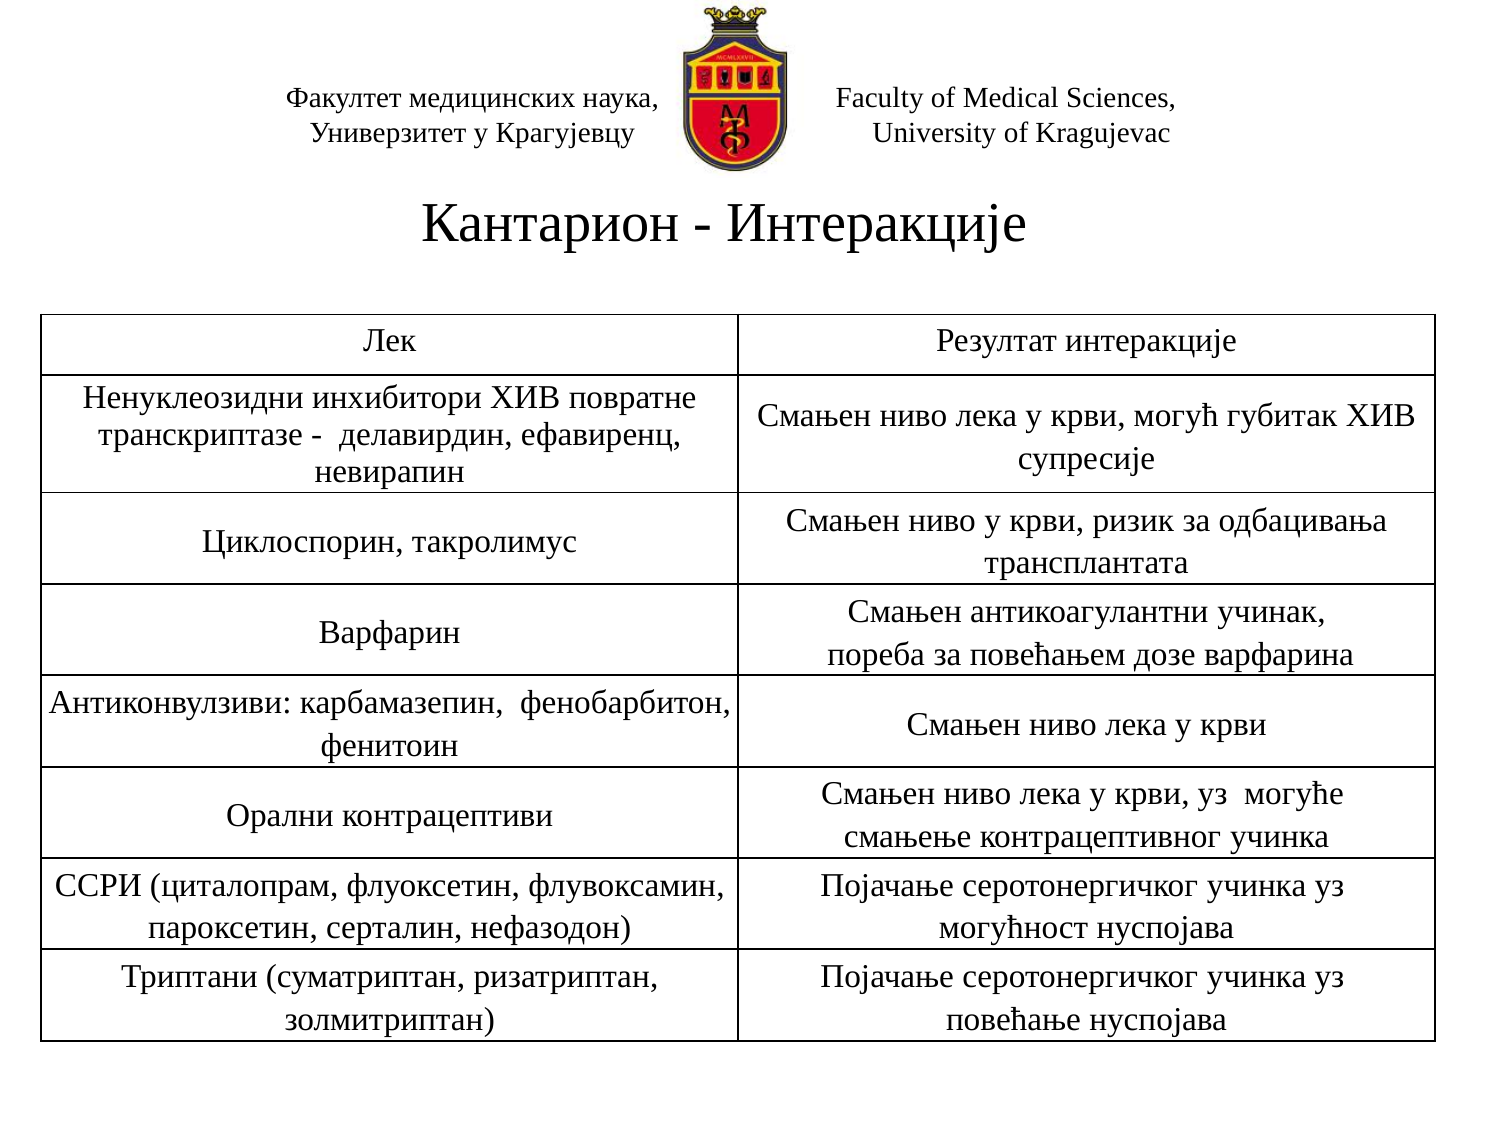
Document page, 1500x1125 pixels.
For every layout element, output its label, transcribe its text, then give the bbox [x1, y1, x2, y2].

table_cell Смањен антикоагулантни учинак, пореба за повећањем дозе варфарина [739, 585, 1434, 674]
table_cell Смањен ниво лека у крви [739, 676, 1434, 766]
table_header Лек [42, 315, 737, 374]
title Кантарион - Интеракције [112, 125, 1338, 313]
table_cell Смањен ниво лека у крви, уз могуће смањење контрацептивног учинка [739, 768, 1434, 857]
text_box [253, 0, 1223, 178]
table_cell Триптани (суматриптан, ризатриптан, золмитриптан) [42, 950, 737, 1040]
table_cell Циклоспорин, такролимус [42, 493, 737, 583]
table_cell Појачање серотонергичког учинка уз могућност нуспојава [739, 859, 1434, 948]
table_cell Варфарин [42, 585, 737, 674]
table_cell Смањен ниво лека у крви, могућ губитак ХИВ супресије [739, 376, 1434, 492]
table_cell Антиконвулзиви: карбамазепин, фенобарбитон, фенитоин [42, 676, 737, 766]
table_cell Ненуклеозидни инхибитори ХИВ повратне транскриптазе - делавирдин, ефавиренц, невирапин [42, 376, 737, 492]
table_header Резултат интеракције [739, 315, 1434, 374]
table_cell Орални контрацептиви [42, 768, 737, 857]
table_cell Смањен ниво у крви, ризик за одбацивања трансплантата [739, 493, 1434, 583]
table_cell Појачање серотонергичког учинка уз повећање нуспојава [739, 950, 1434, 1040]
table_cell ССРИ (циталопрам, флуоксетин, флувоксамин, пароксетин, серталин, нефазодон) [42, 859, 737, 948]
